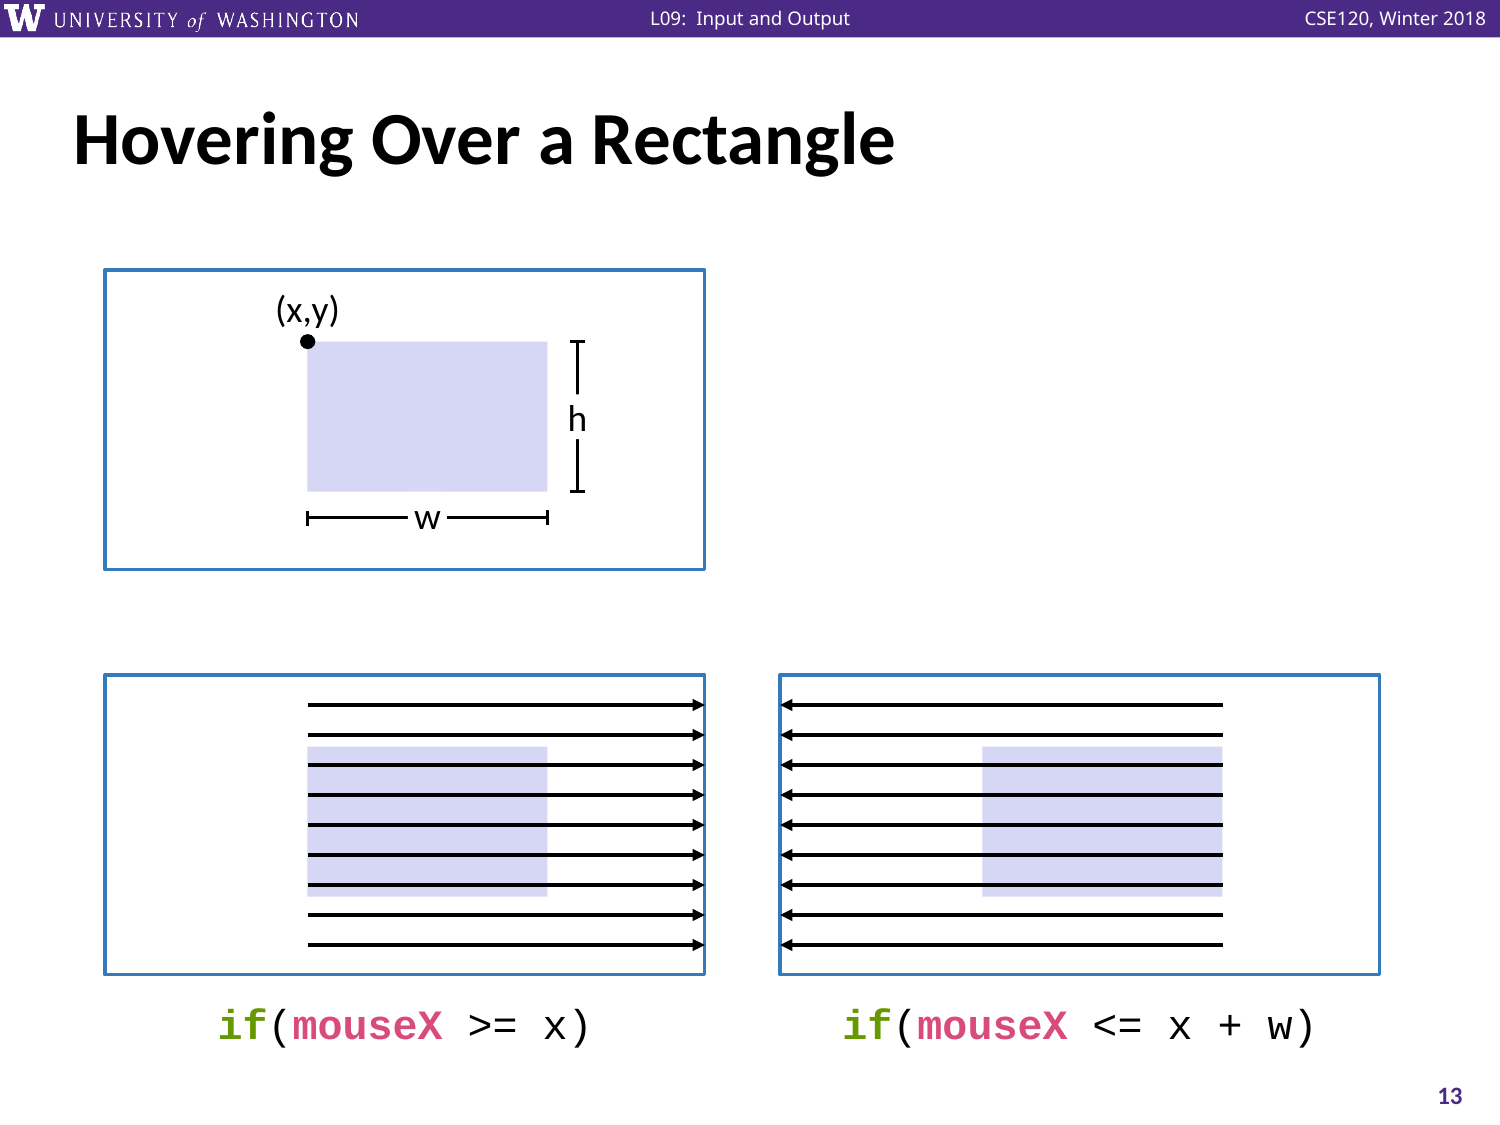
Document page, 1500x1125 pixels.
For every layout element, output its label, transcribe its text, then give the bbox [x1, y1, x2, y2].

text_box if(mouseX >= x) [104, 1002, 705, 1056]
picture [4, 4, 358, 32]
title Hovering Over a Rectangle [58, 71, 1438, 198]
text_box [71, 233, 1334, 995]
slide_number 13 [1400, 1065, 1500, 1125]
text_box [1339, 674, 1381, 976]
text_box if(mouseX <= x + w) [779, 990, 1380, 1056]
